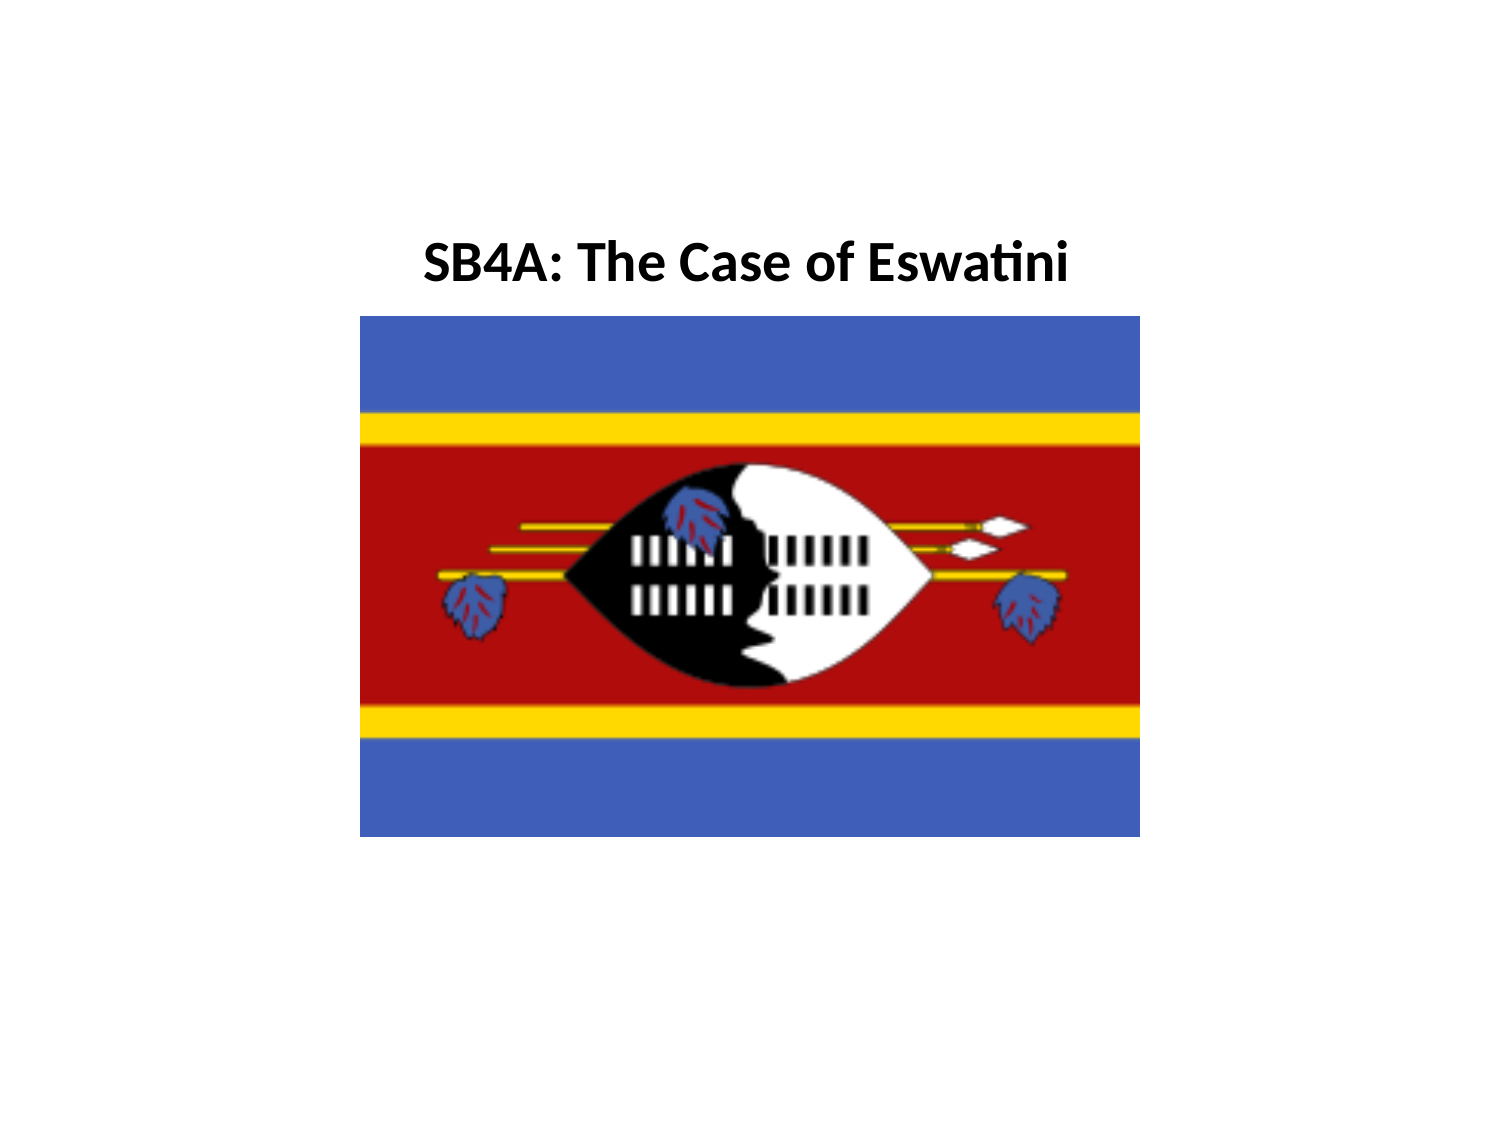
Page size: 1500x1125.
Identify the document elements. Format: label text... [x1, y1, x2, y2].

picture [360, 316, 1140, 837]
text_box SB4A: The Case of Eswatini [408, 215, 1099, 301]
